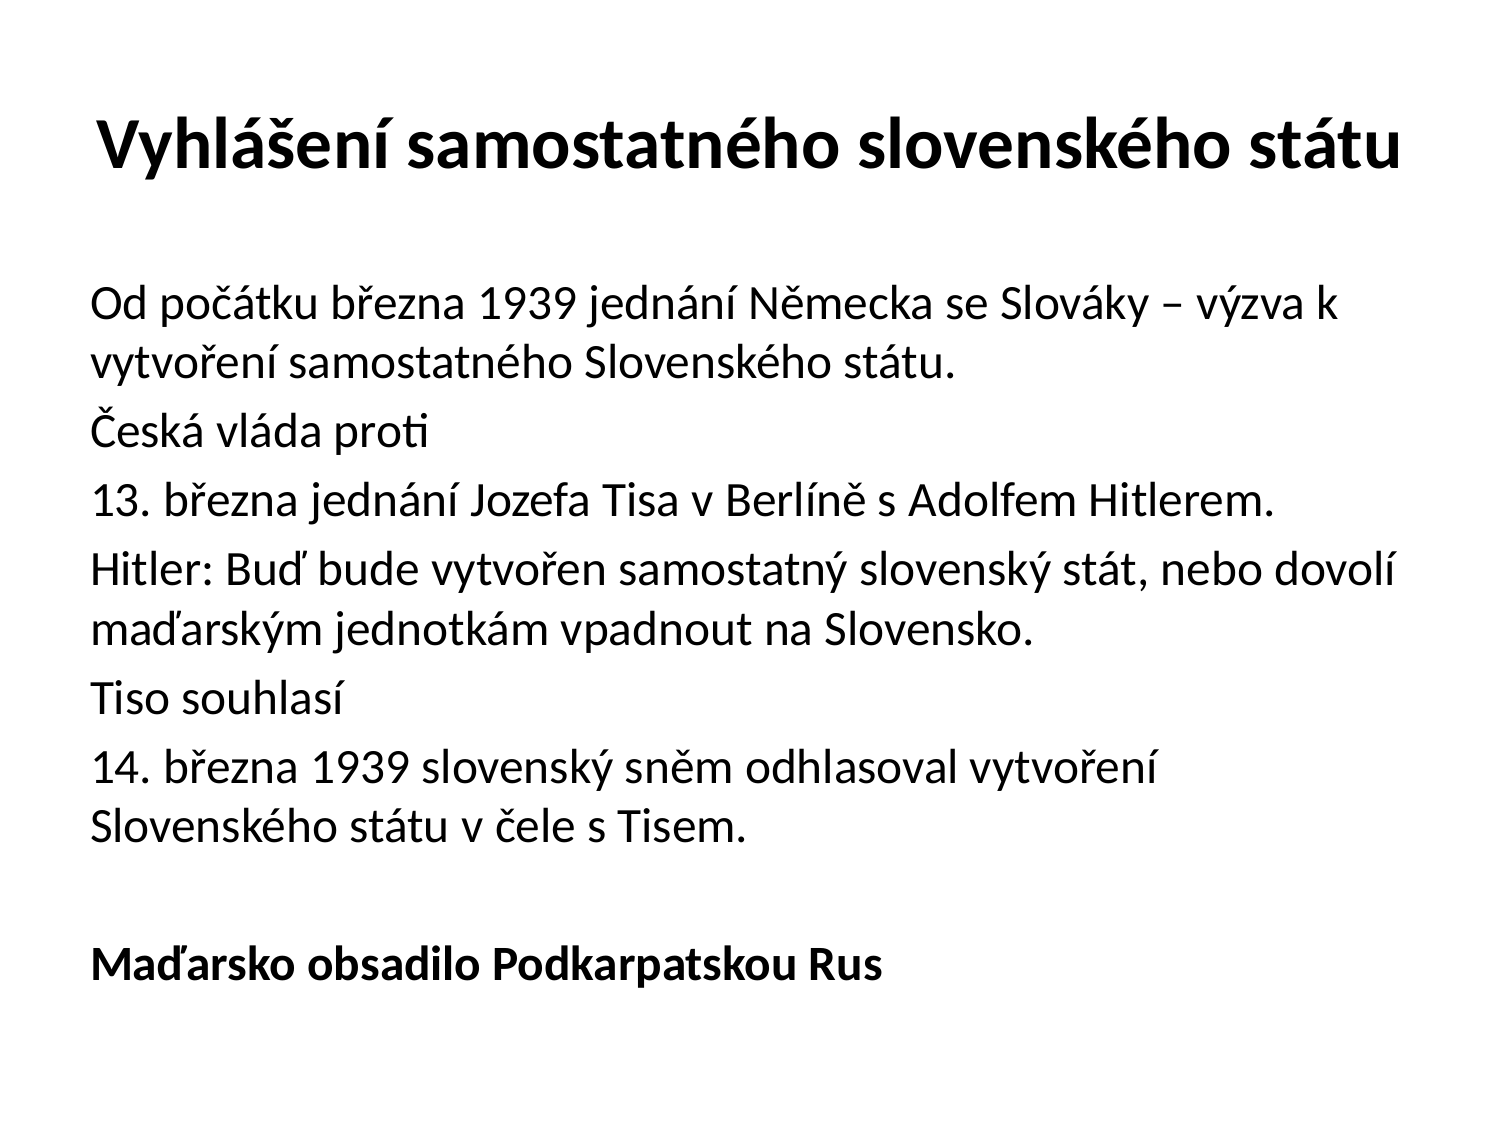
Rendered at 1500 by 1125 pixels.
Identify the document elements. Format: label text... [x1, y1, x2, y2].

list Od počátku března 1939 jednání Německa se Slováky – výzva k vytvoření samostatného Slovenského státu. Česká vláda proti 13. března jednání Jozefa Tisa v Berlíně s Adolfem Hitlerem. Hitler: Buď bude vytvořen samostatný slovenský stát, nebo dovolí maďarským jednotkám vpadnout na Slovensko. Tiso souhlasí 14. března 1939 slovenský sněm odhlasoval vytvoření Slovenského státu v čele s Tisem. Maďarsko obsadilo Podkarpatskou Rus [75, 262, 1425, 1005]
title Vyhlášení samostatného slovenského státu [75, 45, 1425, 233]
